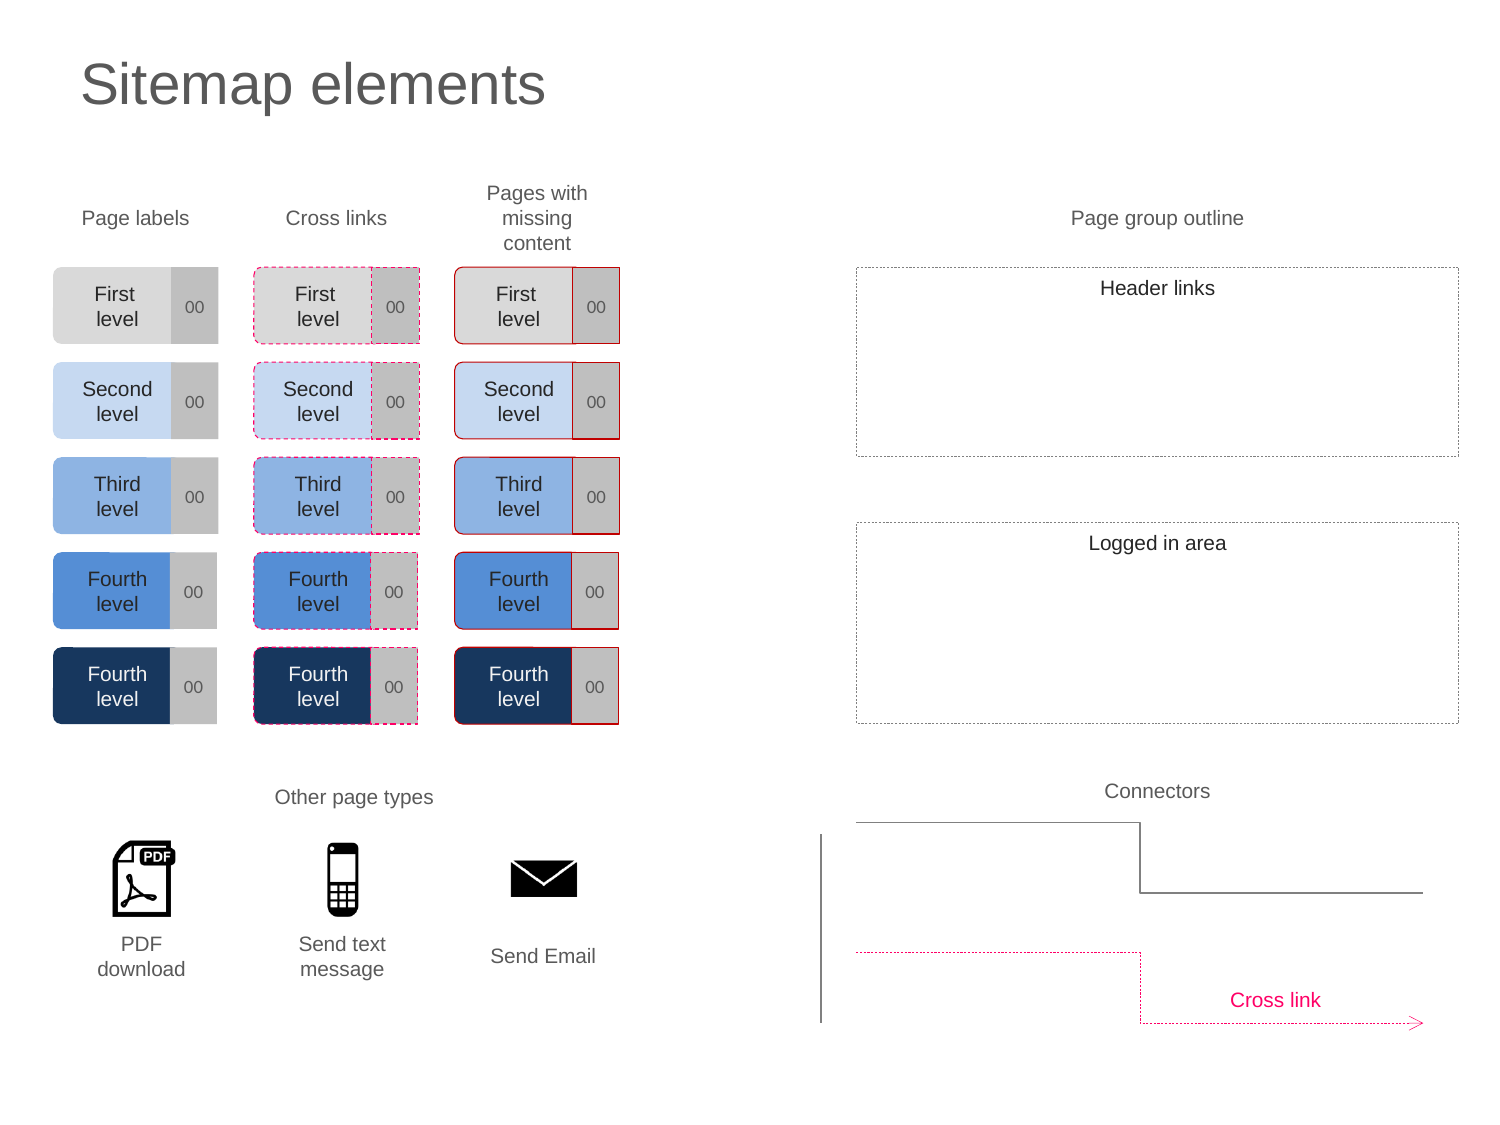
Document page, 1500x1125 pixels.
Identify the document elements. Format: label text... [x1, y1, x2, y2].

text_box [253, 456, 420, 535]
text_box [466, 833, 621, 988]
text_box Sitemap elements [62, 37, 1438, 125]
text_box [454, 647, 619, 725]
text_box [454, 361, 621, 440]
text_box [52, 266, 219, 345]
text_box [253, 647, 419, 725]
text_box Cross links [252, 182, 421, 251]
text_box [253, 552, 419, 630]
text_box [454, 456, 621, 535]
text_box Other page types [51, 761, 658, 830]
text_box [52, 456, 219, 535]
text_box Page labels [51, 182, 220, 251]
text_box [253, 266, 420, 345]
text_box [265, 833, 420, 988]
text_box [64, 833, 219, 988]
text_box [52, 647, 218, 725]
text_box Connectors [854, 755, 1461, 824]
text_box Pages with missing content [453, 182, 622, 251]
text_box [454, 266, 621, 345]
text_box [52, 552, 218, 630]
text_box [856, 822, 1424, 894]
text_box Logged in area [854, 520, 1461, 725]
text_box Header links [854, 265, 1461, 458]
text_box Page group outline [854, 182, 1461, 251]
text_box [52, 361, 219, 440]
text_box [454, 552, 619, 630]
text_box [856, 951, 1424, 1024]
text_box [253, 361, 420, 440]
